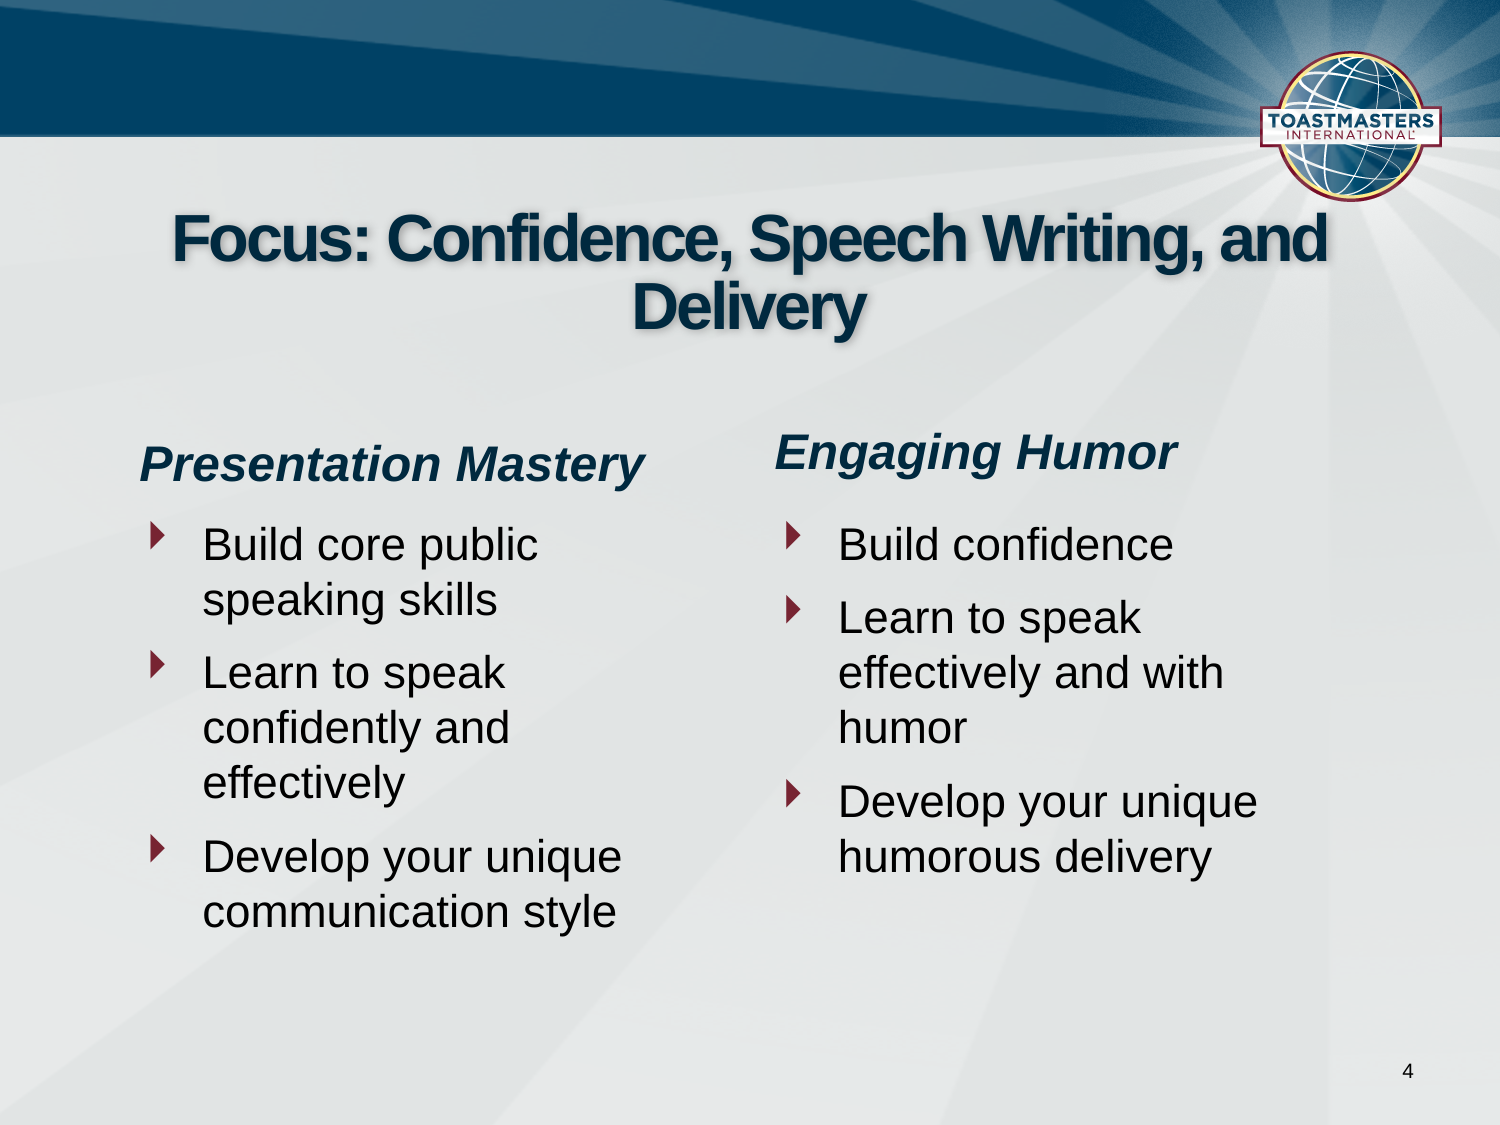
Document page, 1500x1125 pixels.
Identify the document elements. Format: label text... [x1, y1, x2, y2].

picture [0, 0, 1500, 1125]
title Focus: Confidence, Speech Writing, and Delivery [112, 149, 1388, 401]
text_box Presentation Mastery [124, 424, 661, 499]
list Build core public speaking skills Learn to speak confidently and effectively Develop your unique communication style [121, 506, 713, 976]
text_box Engaging Humor [759, 411, 1192, 487]
text_box Build confidence Learn to speak effectively and with humor Develop your unique humorous delivery [757, 506, 1349, 976]
text_box 4 [1387, 1050, 1428, 1090]
